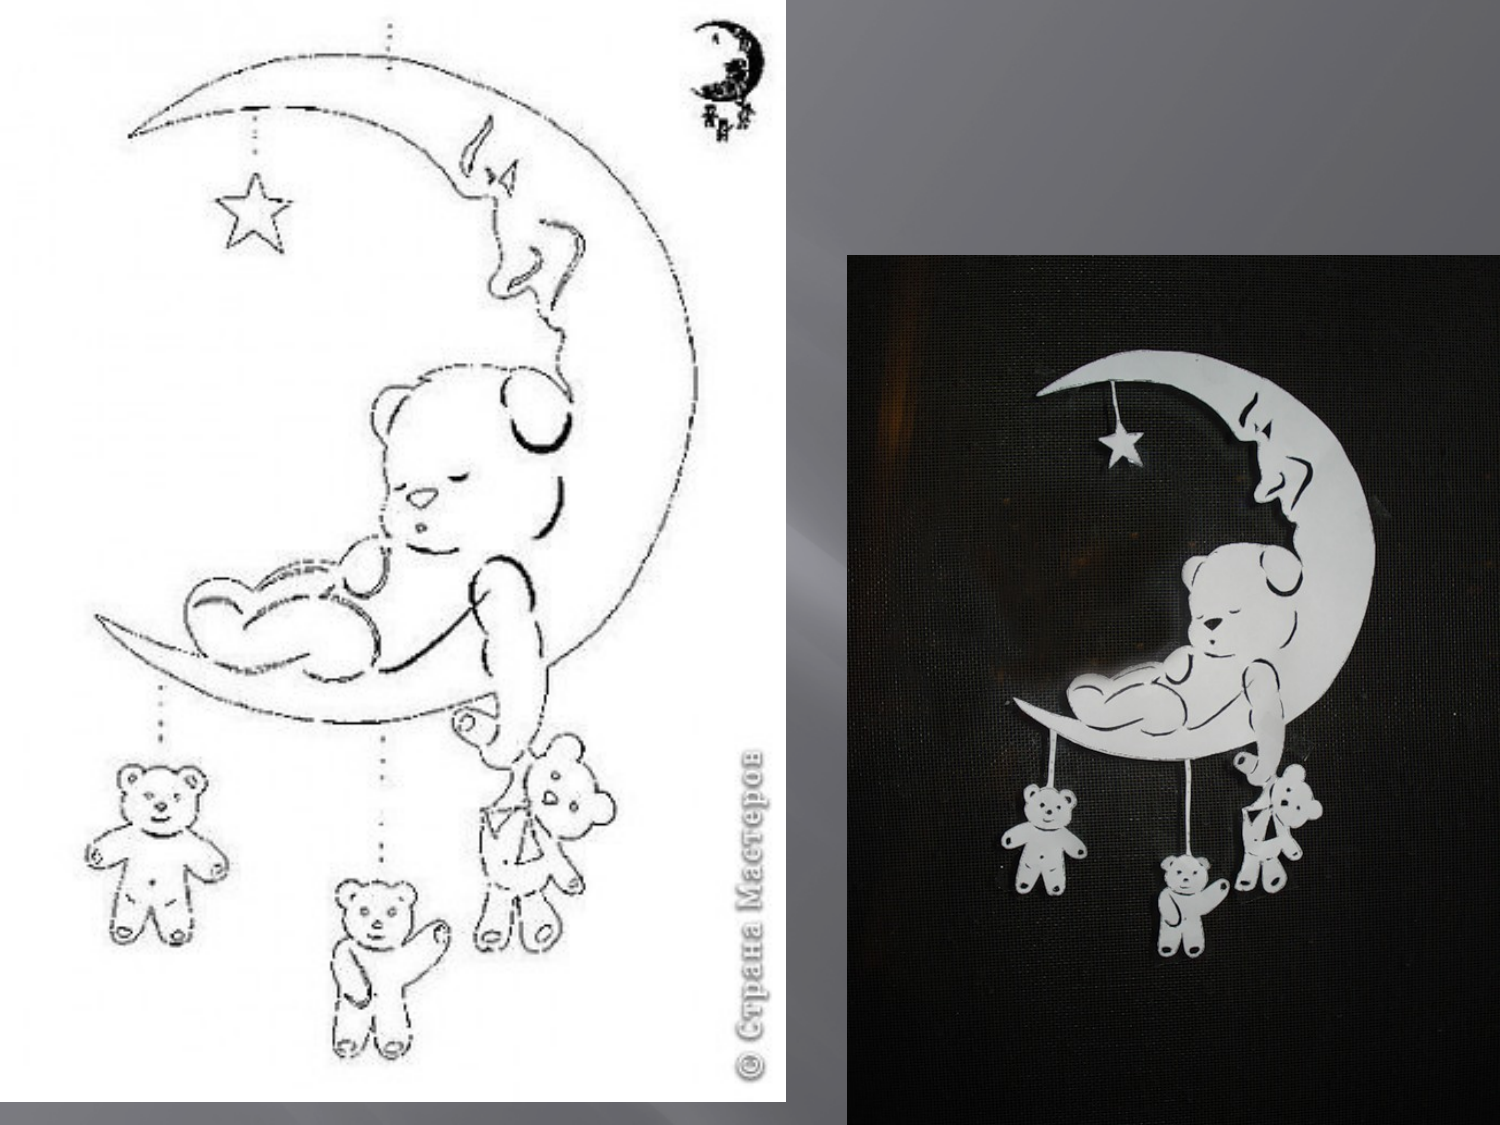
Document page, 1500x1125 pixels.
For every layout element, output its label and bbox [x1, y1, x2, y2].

picture [0, 0, 786, 1103]
picture [847, 255, 1500, 1125]
